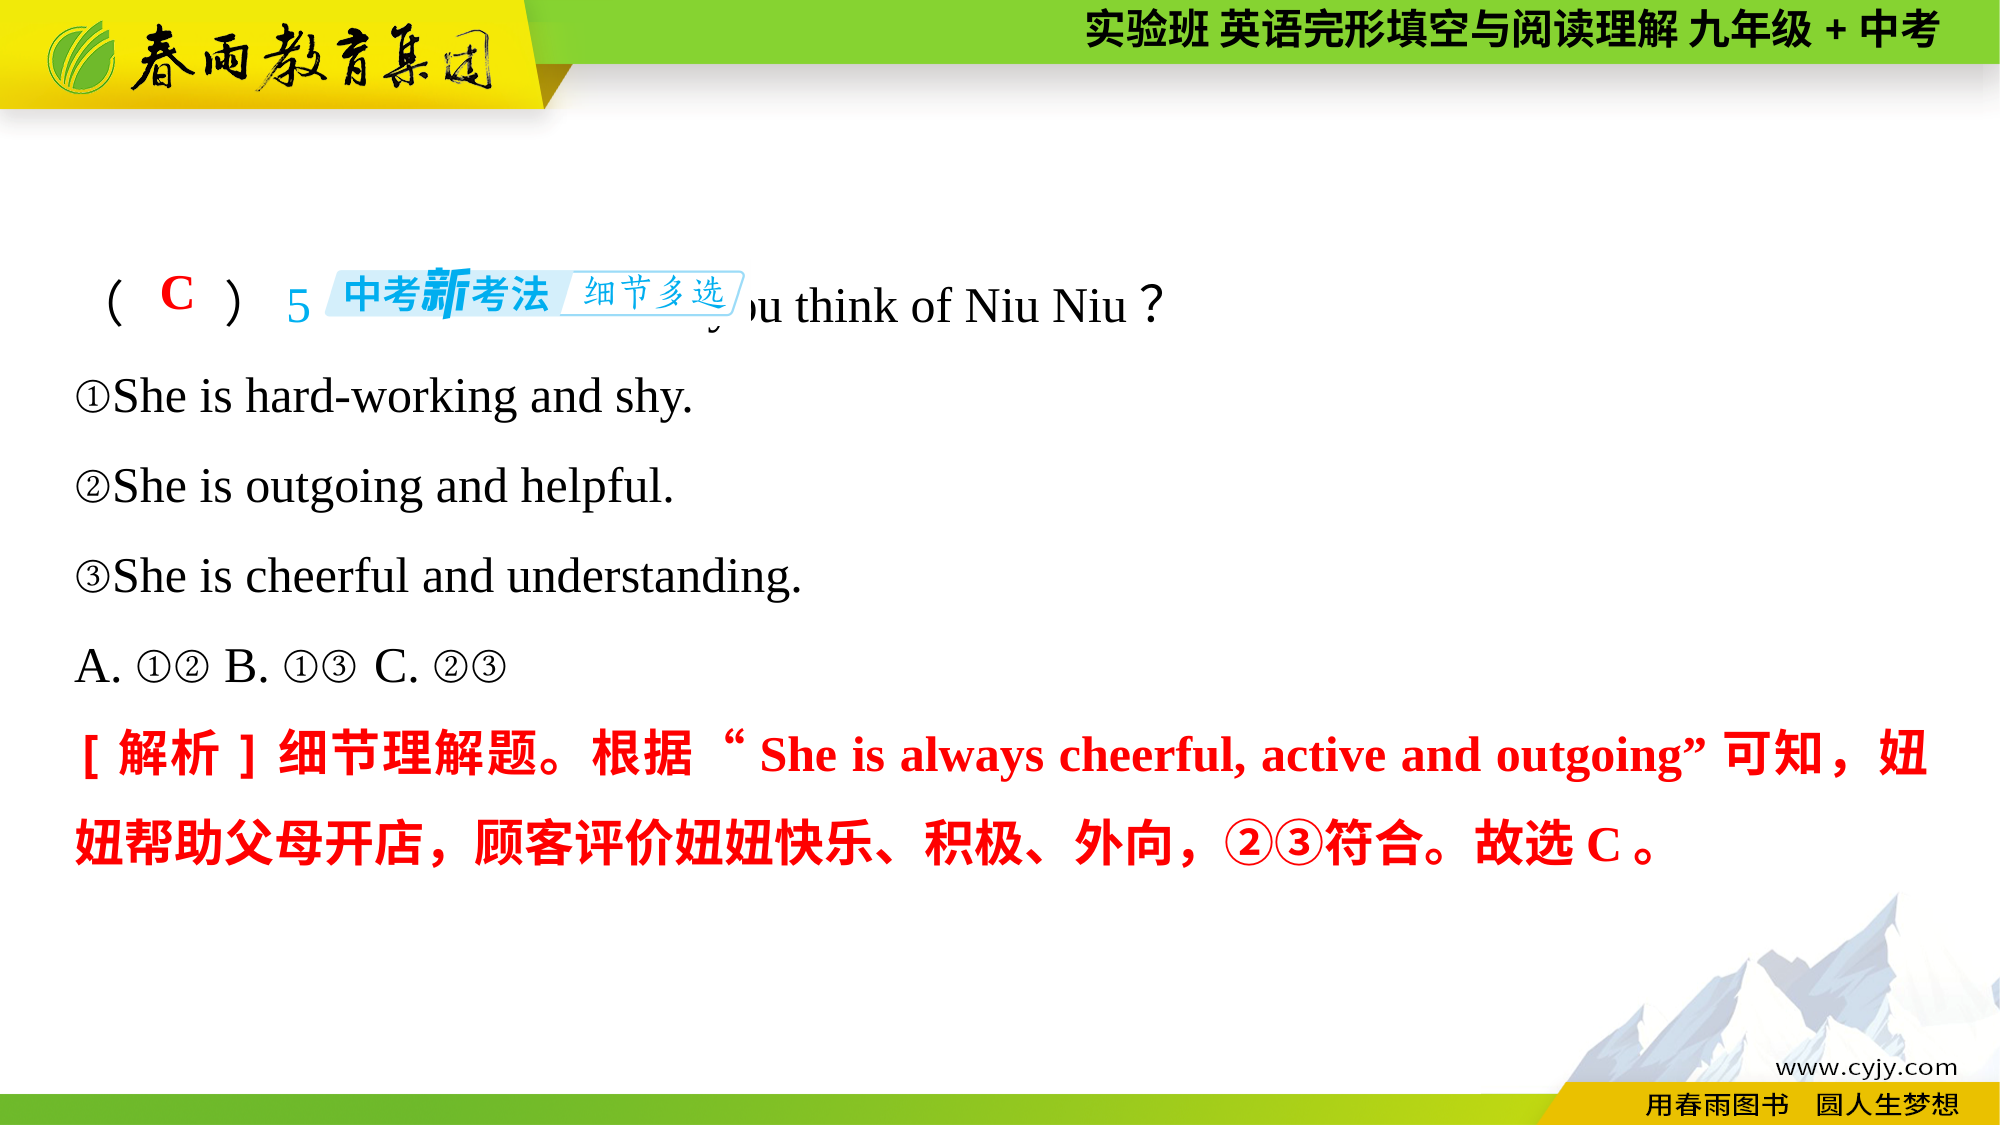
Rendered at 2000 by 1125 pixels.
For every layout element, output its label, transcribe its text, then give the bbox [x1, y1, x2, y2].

text_box [解析]细节理解题。根据“She is always cheerful, active and outgoing”可知，妞妞帮助父母开店，顾客评价妞妞快乐、积极、外向，②③符合。故选C。 [59, 705, 1944, 880]
list （ ）5. What do you think of Niu Niu？ ①She is hard-working and shy. ②She is outgoing and helpful. ③She is cheerful and understanding. A. ①② B. ①③ C. ②③ [59, 235, 1944, 705]
picture [0, 0, 2000, 1125]
text_box C [144, 251, 211, 327]
